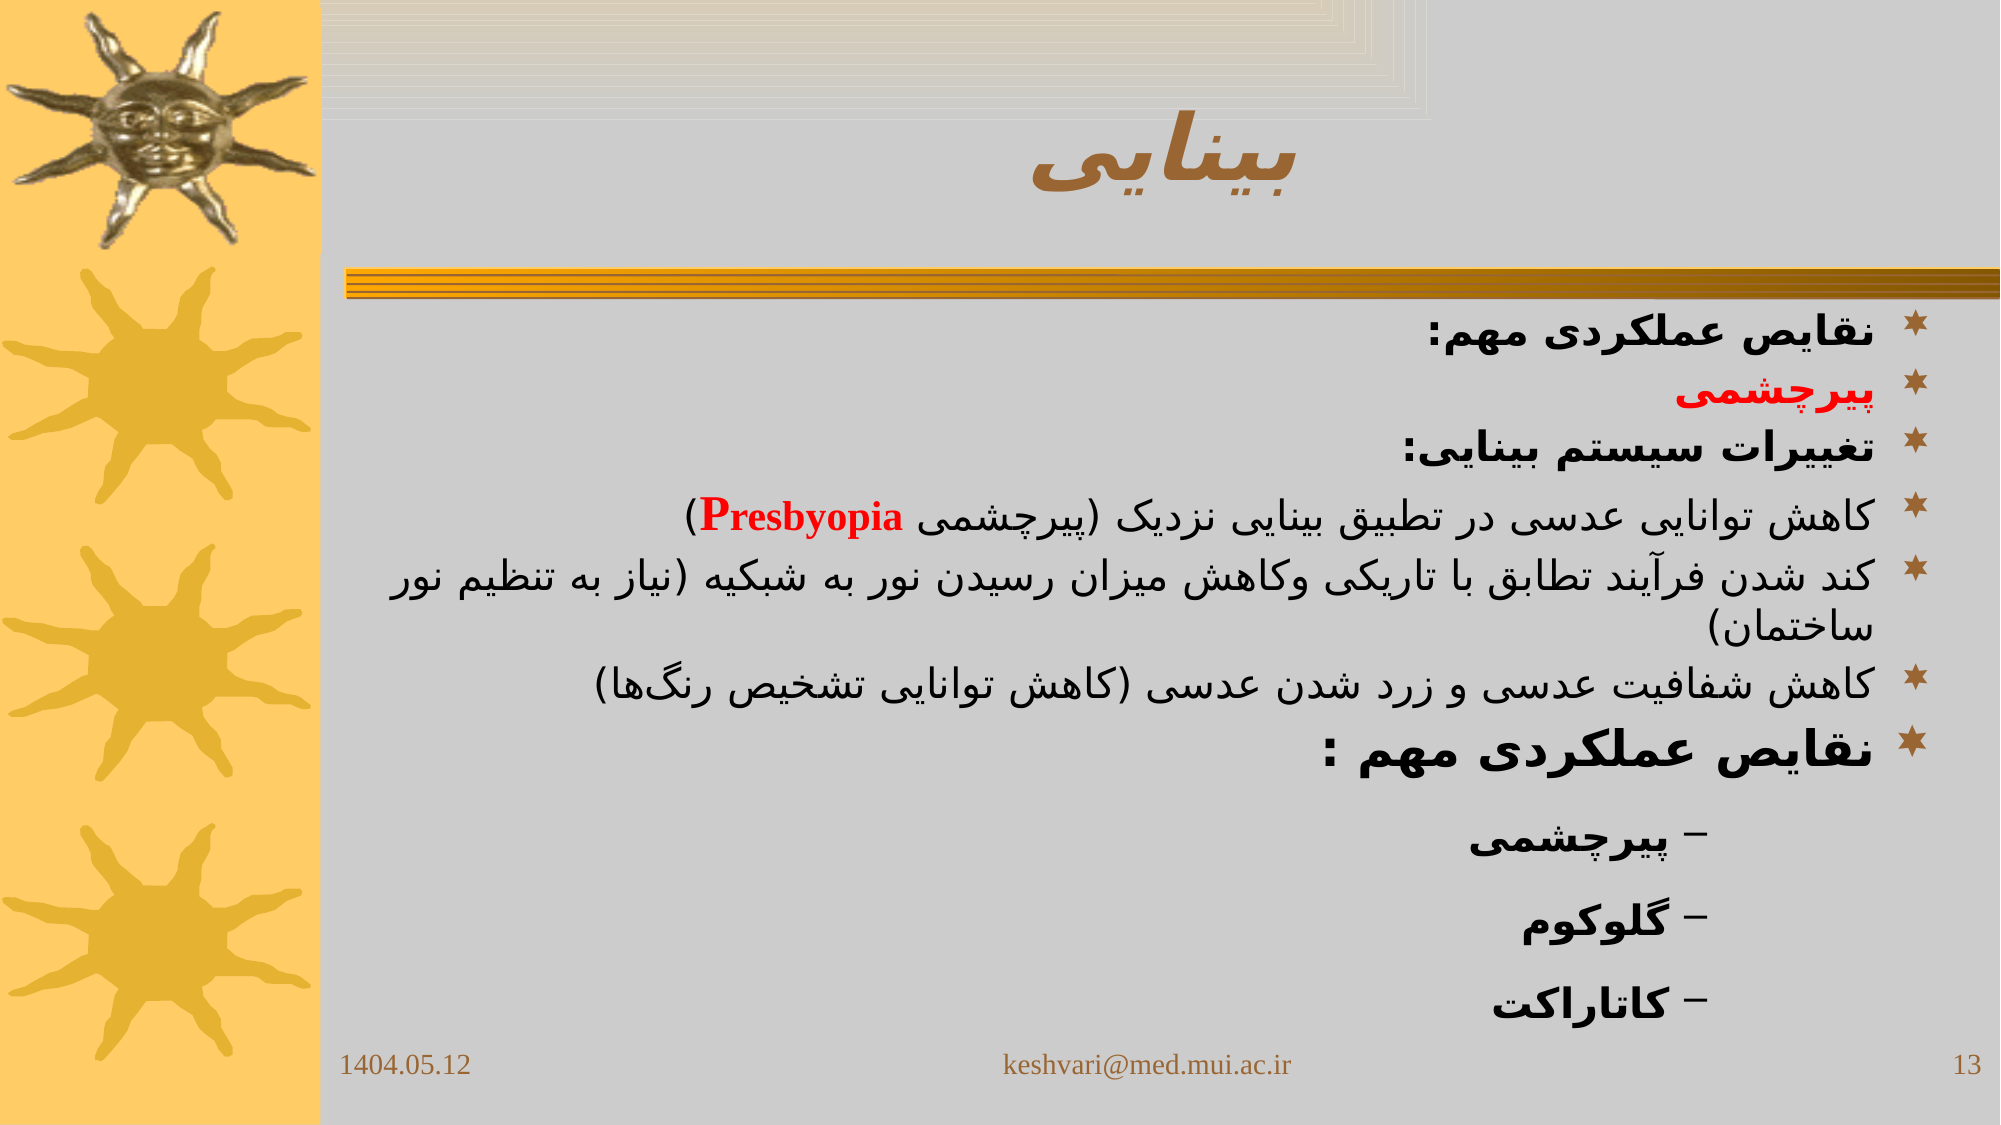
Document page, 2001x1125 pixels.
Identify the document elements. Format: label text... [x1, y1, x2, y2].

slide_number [323, 1025, 714, 1100]
picture [2, 8, 322, 254]
slide_number 13 [1580, 1025, 1998, 1100]
title بینایی [334, 50, 1989, 238]
footer keshvari@med.mui.ac.ir [830, 1025, 1464, 1100]
list نقایص عملکردی مهم: پیرچشمی تغییرات سیستم بینایی: کاهش توانایی عدسی در تطبیق بینایی نزدیک (پیرچشمی Presbyopia) کند شدن فرآیند تطابق با تاریکی وکاهش میزان رسیدن نور به شبکیه (نیاز به تنظیم نور ساختمان) کاهش شفافیت عدسی و زرد شدن عدسی (کاهش توانایی تشخیص رنگ‌ها) نقایص عملکردی مهم : پیرچشمی گلوکوم کاتاراکت [279, 237, 1948, 1054]
